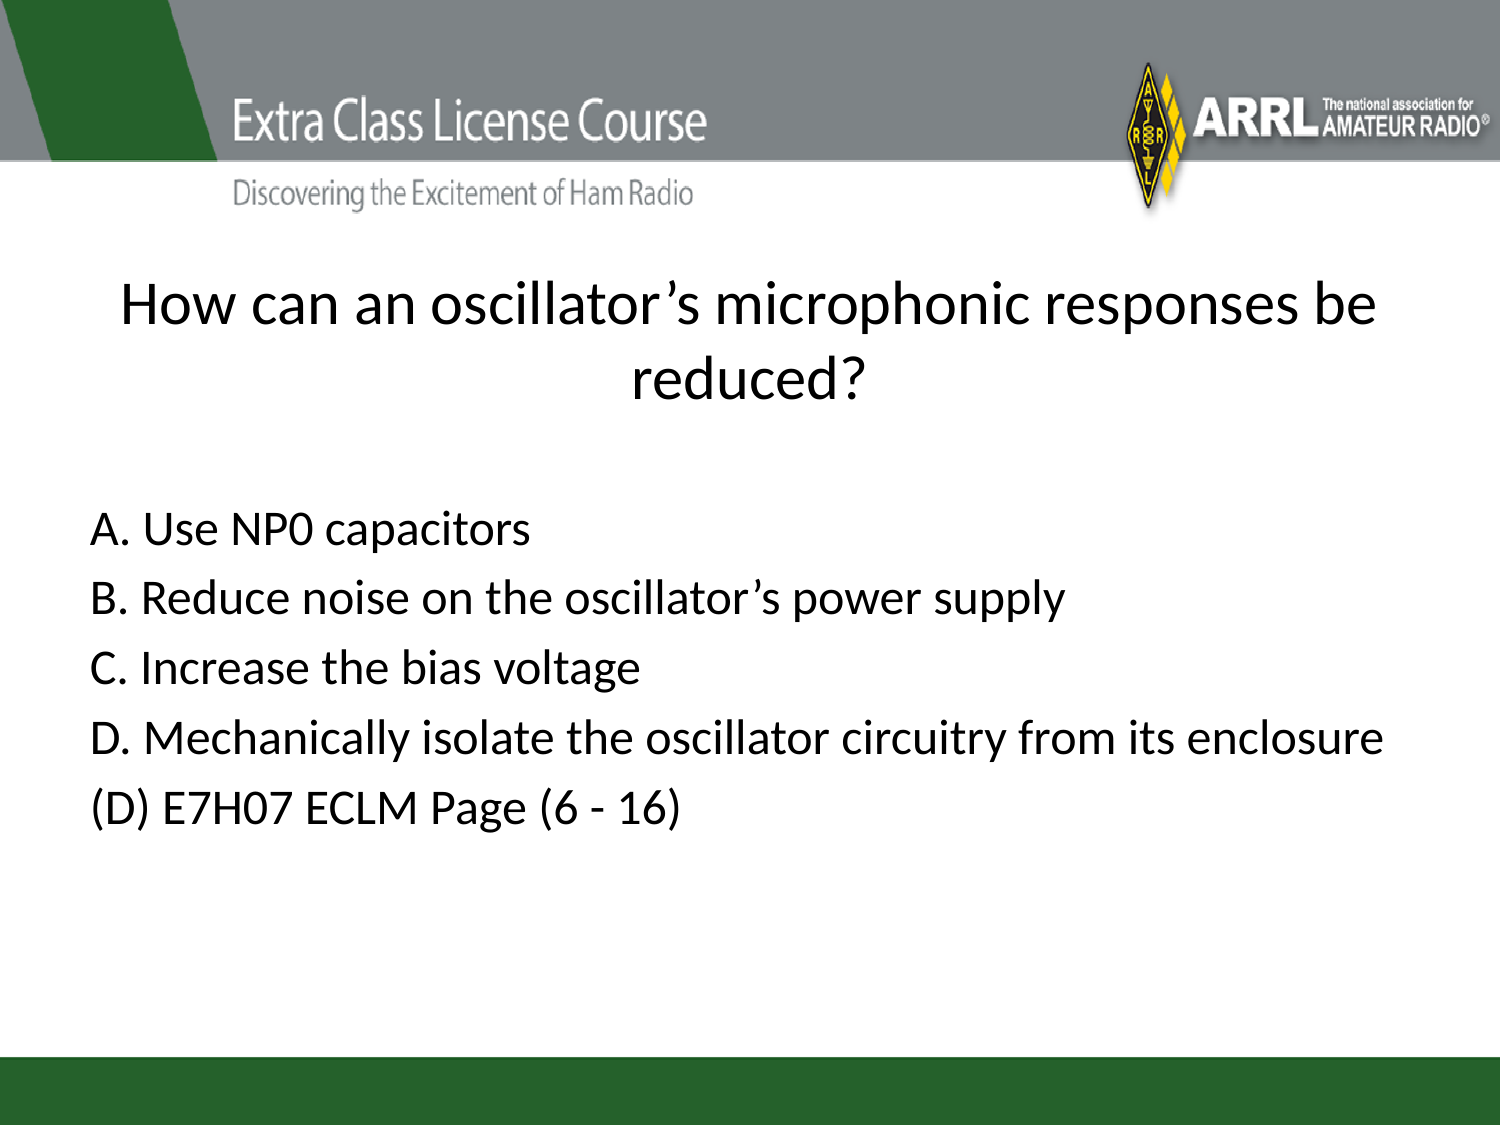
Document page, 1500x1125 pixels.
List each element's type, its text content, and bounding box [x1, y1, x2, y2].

picture [0, 0, 1500, 1125]
title How can an oscillator’s microphonic responses be reduced? [75, 254, 1425, 435]
list A. Use NP0 capacitors B. Reduce noise on the oscillator’s power supply C. Increase the bias voltage D. Mechanically isolate the oscillator circuitry from its enclosure (D) E7H07 ECLM Page (6 - 16) [75, 487, 1425, 1005]
